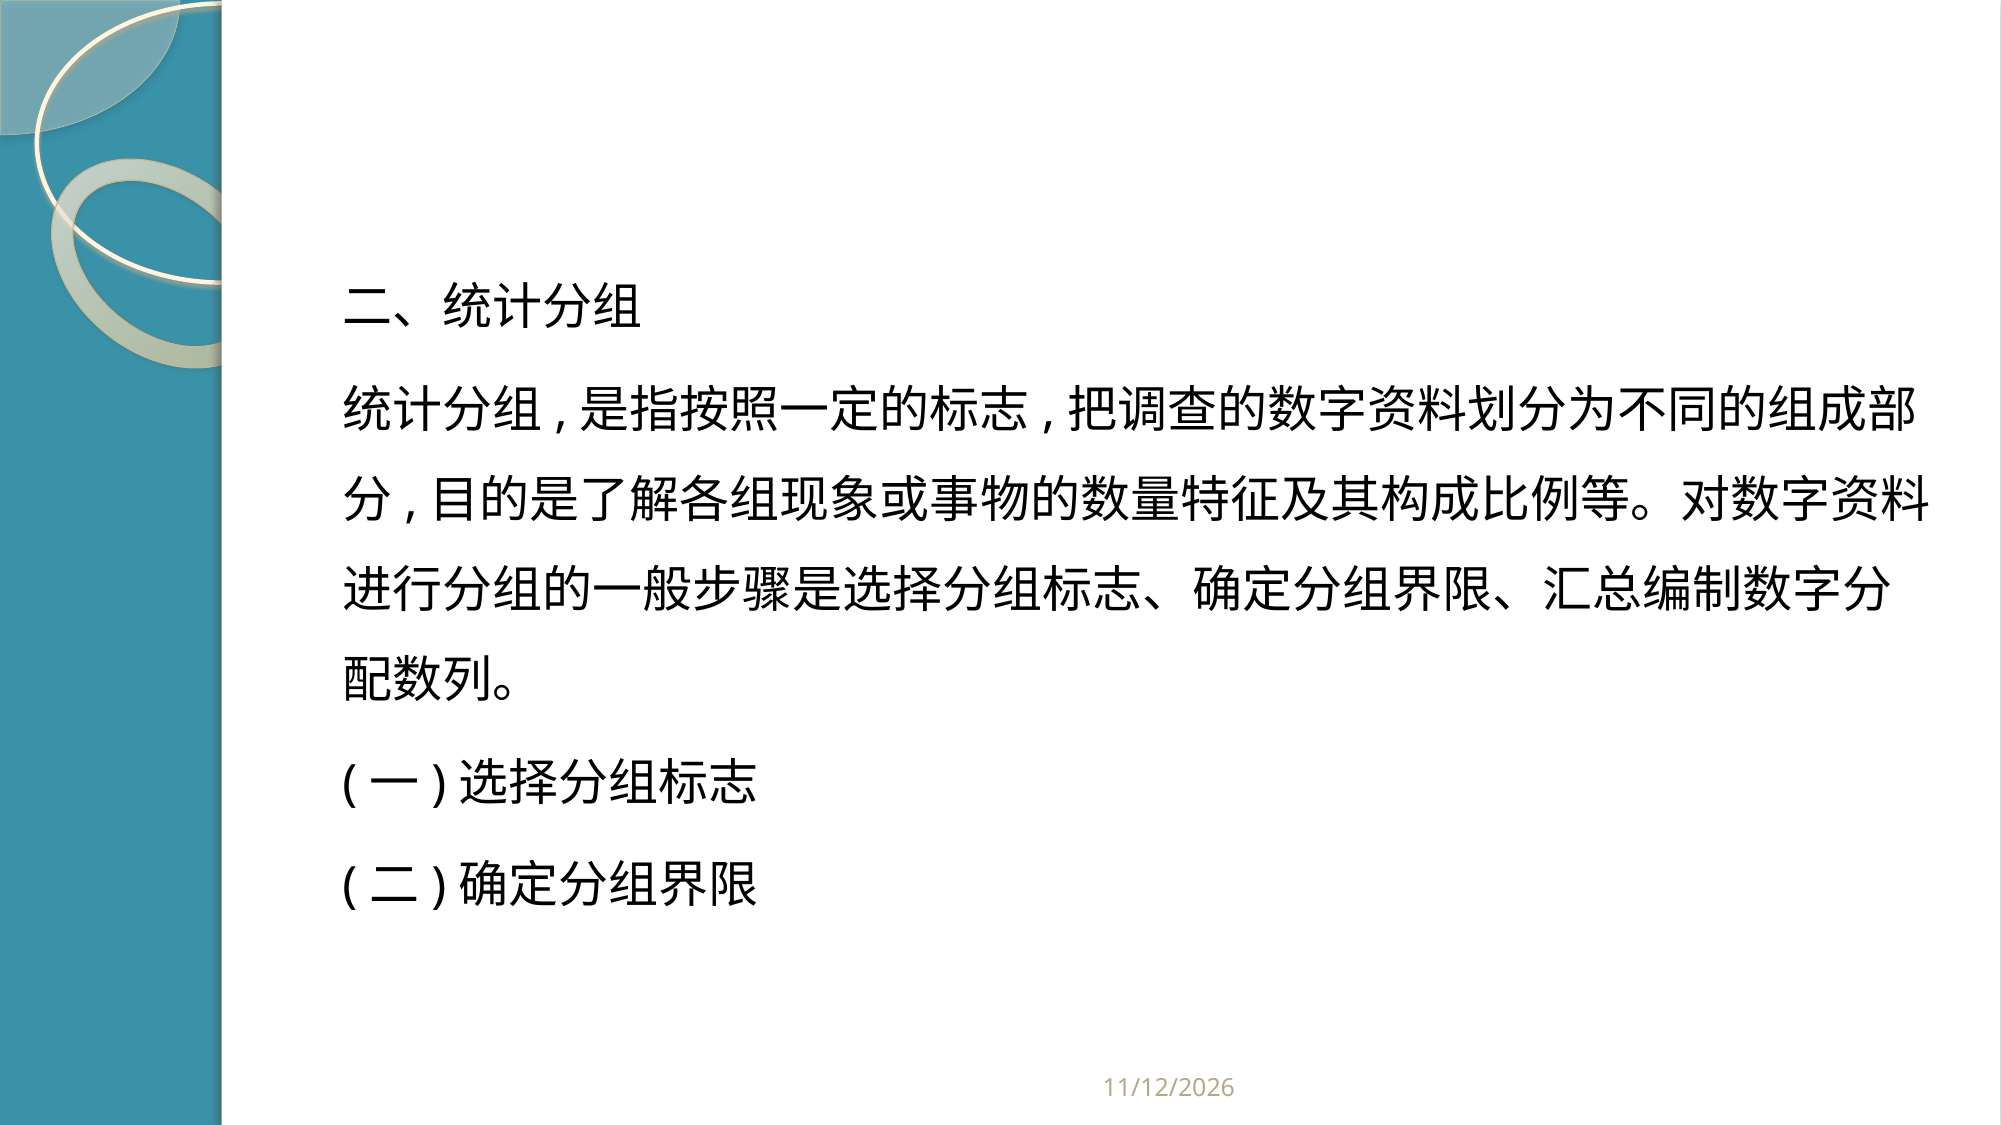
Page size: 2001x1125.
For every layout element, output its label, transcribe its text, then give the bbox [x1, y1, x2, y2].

list 二、统计分组 统计分组,是指按照一定的标志,把调查的数字资料划分为不同的组成部分,目的是了解各组现象或事物的数量特征及其构成比例等。对数字资料进行分组的一般步骤是选择分组标志、确定分组界限、汇总编制数字分配数列。 (一)选择分组标志 (二)确定分组界限 [313, 237, 1954, 1025]
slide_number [783, 1034, 1250, 1113]
